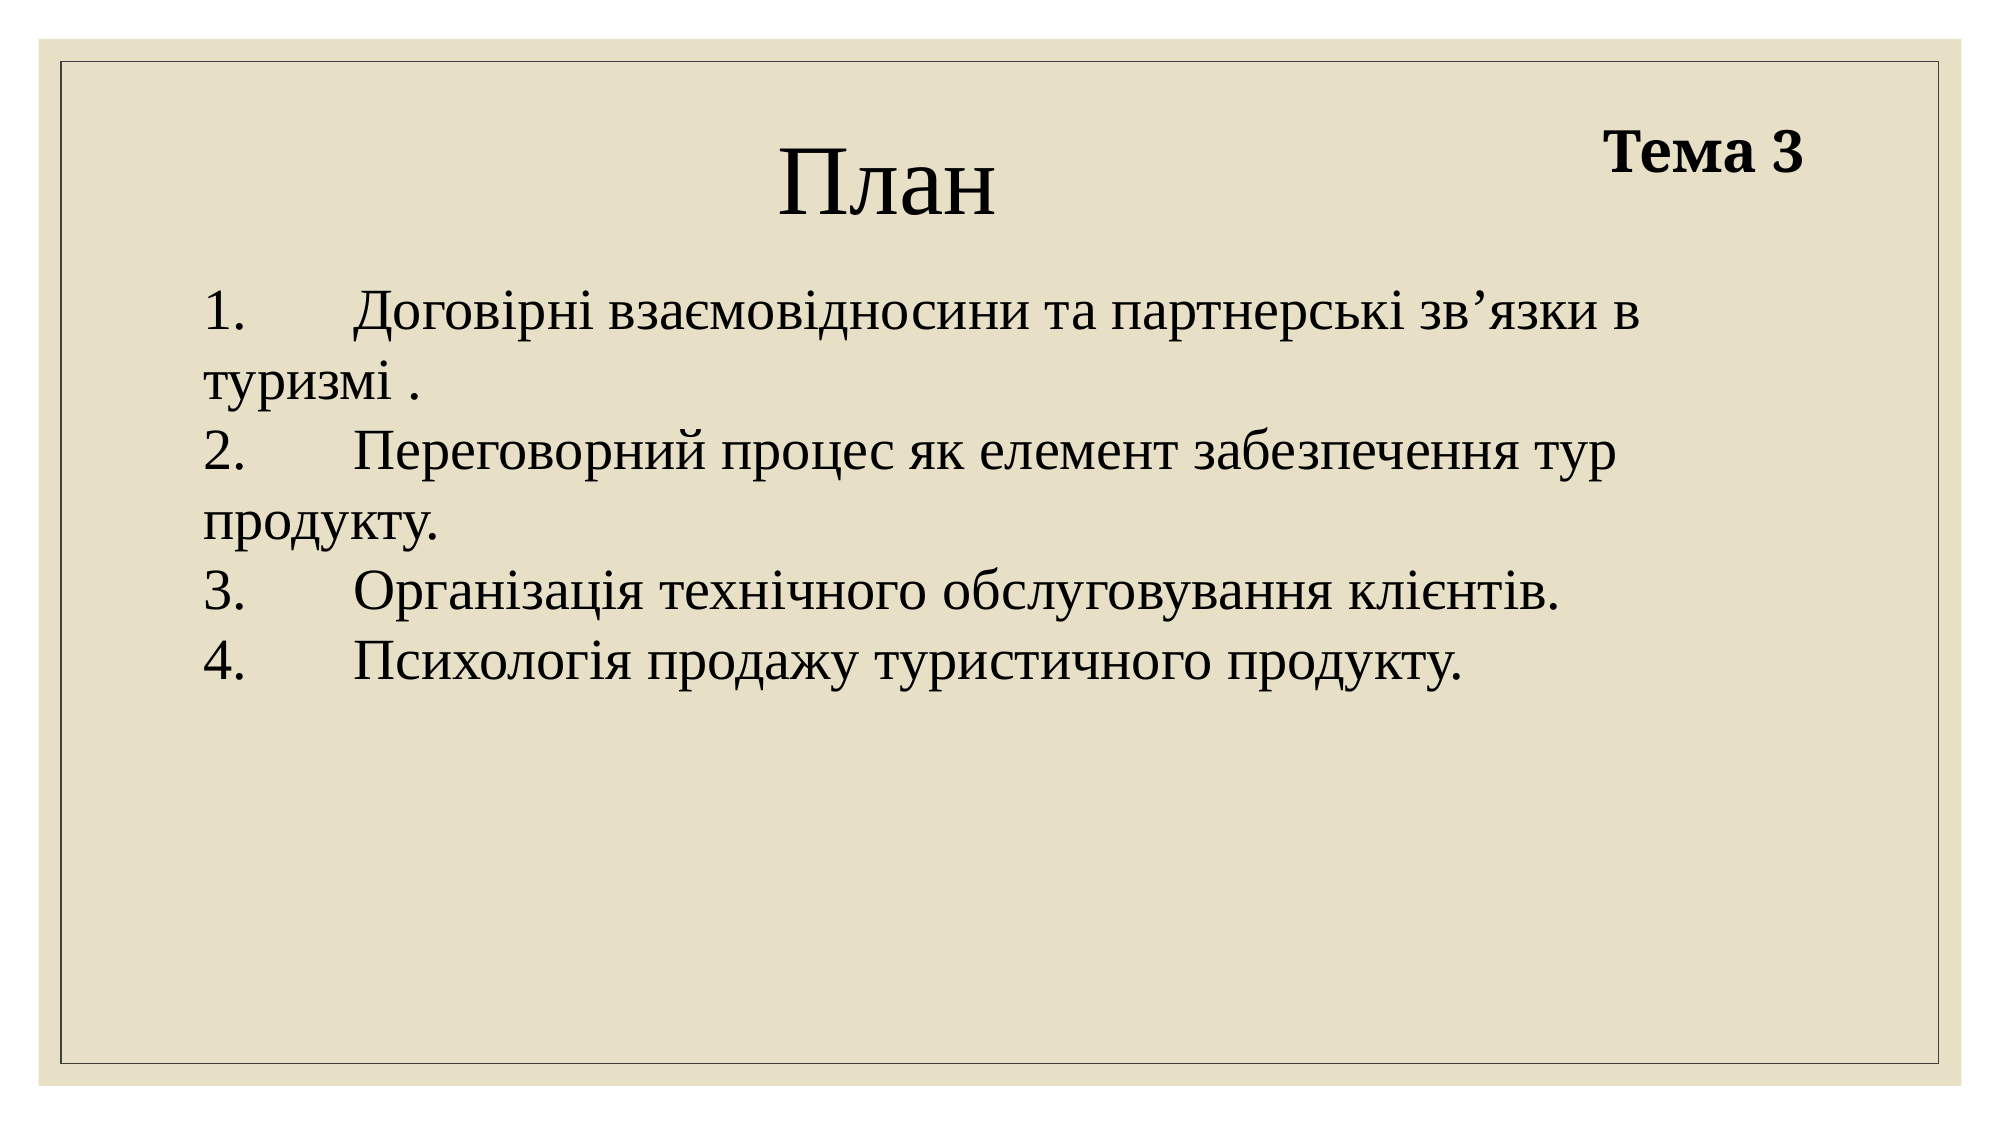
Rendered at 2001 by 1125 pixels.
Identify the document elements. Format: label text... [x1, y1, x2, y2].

text_box 1. Договірні взаємовідносини та партнерські зв’язки в туризмі . 2. Переговорний процес як елемент забезпечення тур продукту. 3. Організація технічного обслуговування клієнтів. 4. Психологія продажу туристичного продукту. [188, 264, 1755, 699]
text_box План [762, 106, 1013, 242]
text_box Тема 3 [1588, 106, 1821, 192]
